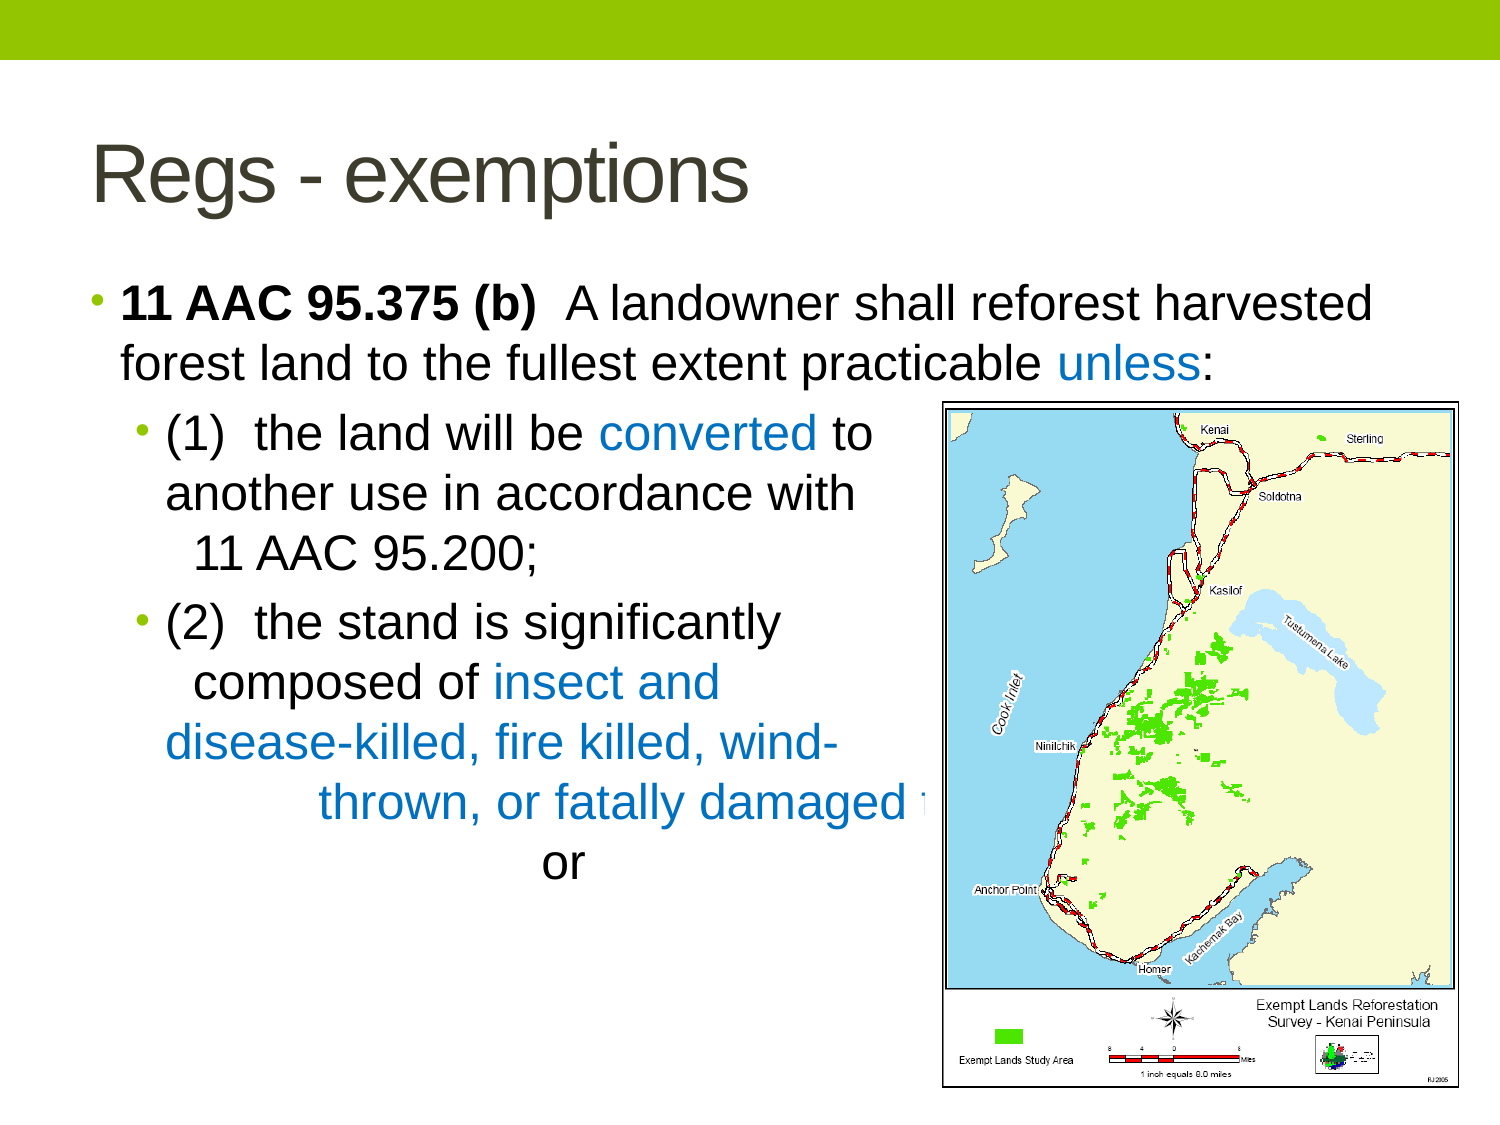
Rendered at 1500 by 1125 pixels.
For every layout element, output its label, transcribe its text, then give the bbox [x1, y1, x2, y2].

title Regs - exemptions [75, 87, 1425, 250]
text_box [924, 387, 1479, 1104]
list 11 AAC 95.375 (b) A landowner shall reforest harvested forest land to the fullest extent practicable unless: (1) the land will be converted to another use in accordance with 11 AAC 95.200; (2) the stand is significantly composed of insect and disease-killed, fire killed, wind- thrown, or fatally damaged trees; or [75, 262, 1425, 1063]
